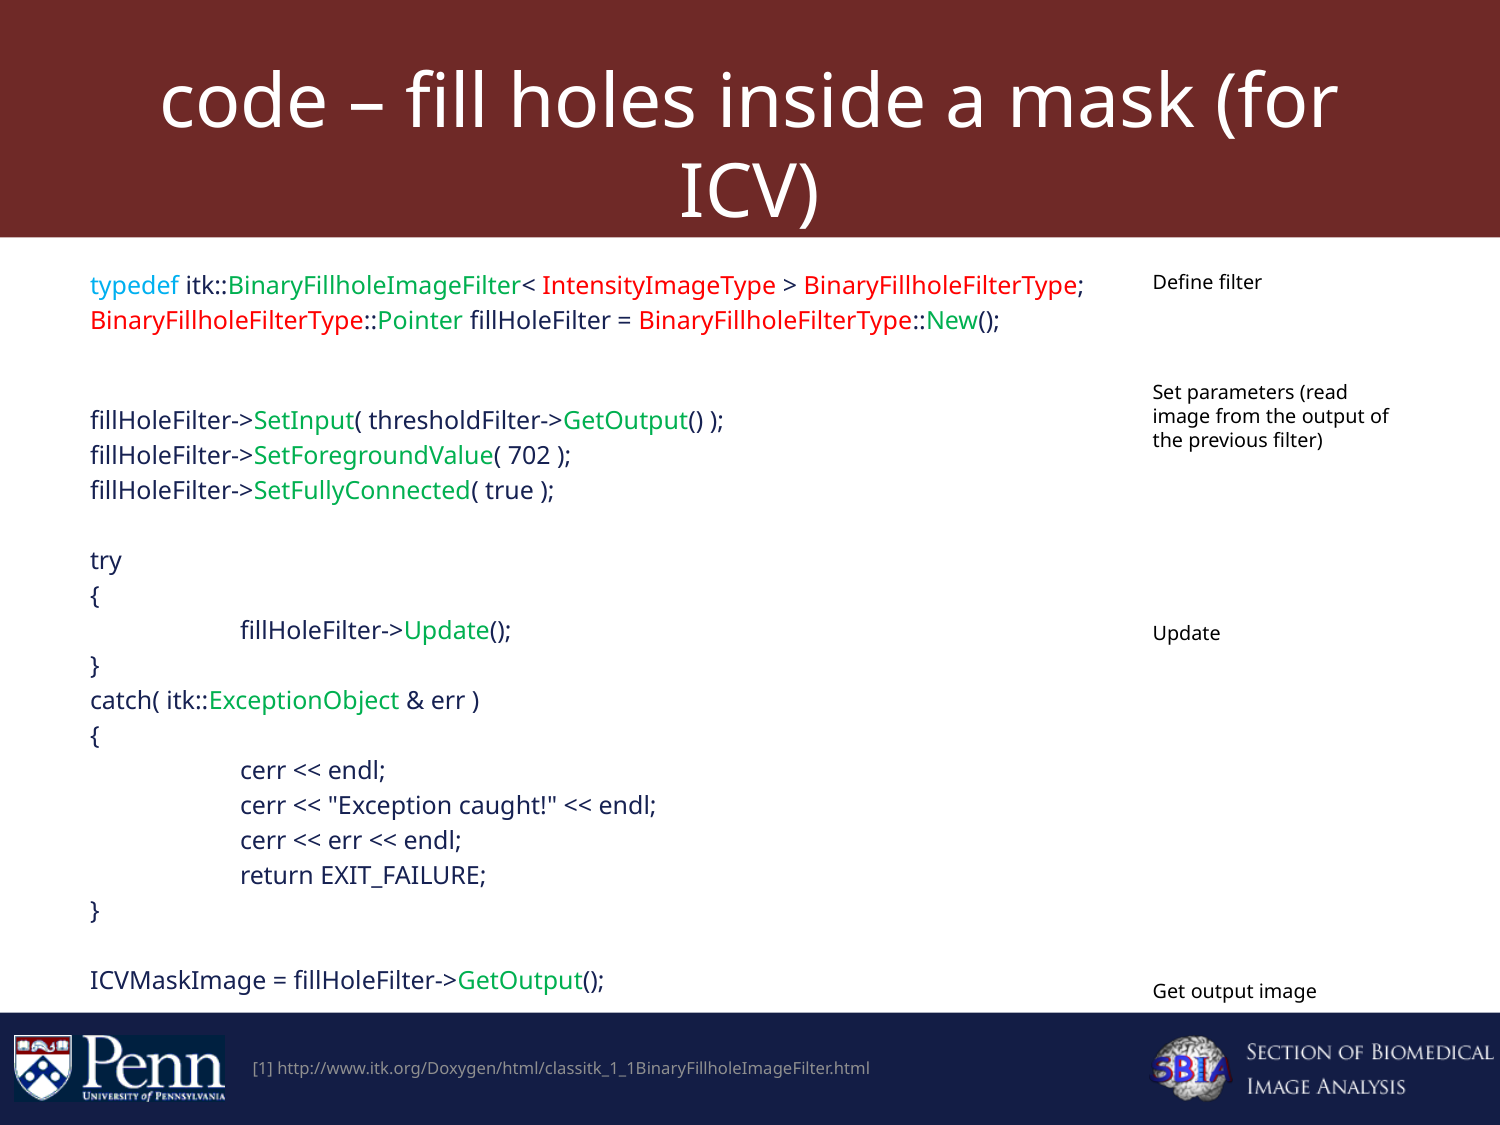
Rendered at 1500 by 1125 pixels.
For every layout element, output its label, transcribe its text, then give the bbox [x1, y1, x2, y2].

footer [1] http://www.itk.org/Doxygen/html/classitk_1_1BinaryFillholeImageFilter.html [237, 1037, 1038, 1098]
list typedef itk::BinaryFillholeImageFilter< IntensityImageType > BinaryFillholeFilterType; BinaryFillholeFilterType::Pointer fillHoleFilter = BinaryFillholeFilterType::New(); fillHoleFilter->SetInput( thresholdFilter->GetOutput() ); fillHoleFilter->SetForegroundValue( 702 ); fillHoleFilter->SetFullyConnected( true ); try { fillHoleFilter->Update(); } catch( itk::ExceptionObject & err ) { cerr << endl; cerr << "Exception caught!" << endl; cerr << err << endl; return EXIT_FAILURE; } ICVMaskImage = fillHoleFilter->GetOutput(); [75, 262, 1100, 1013]
picture [1149, 1034, 1494, 1103]
picture [14, 1035, 225, 1102]
title code – fill holes inside a mask (for ICV) [75, 45, 1425, 238]
list Define filter Set parameters (read image from the output of the previous filter) Update Get output image [1137, 262, 1425, 1013]
